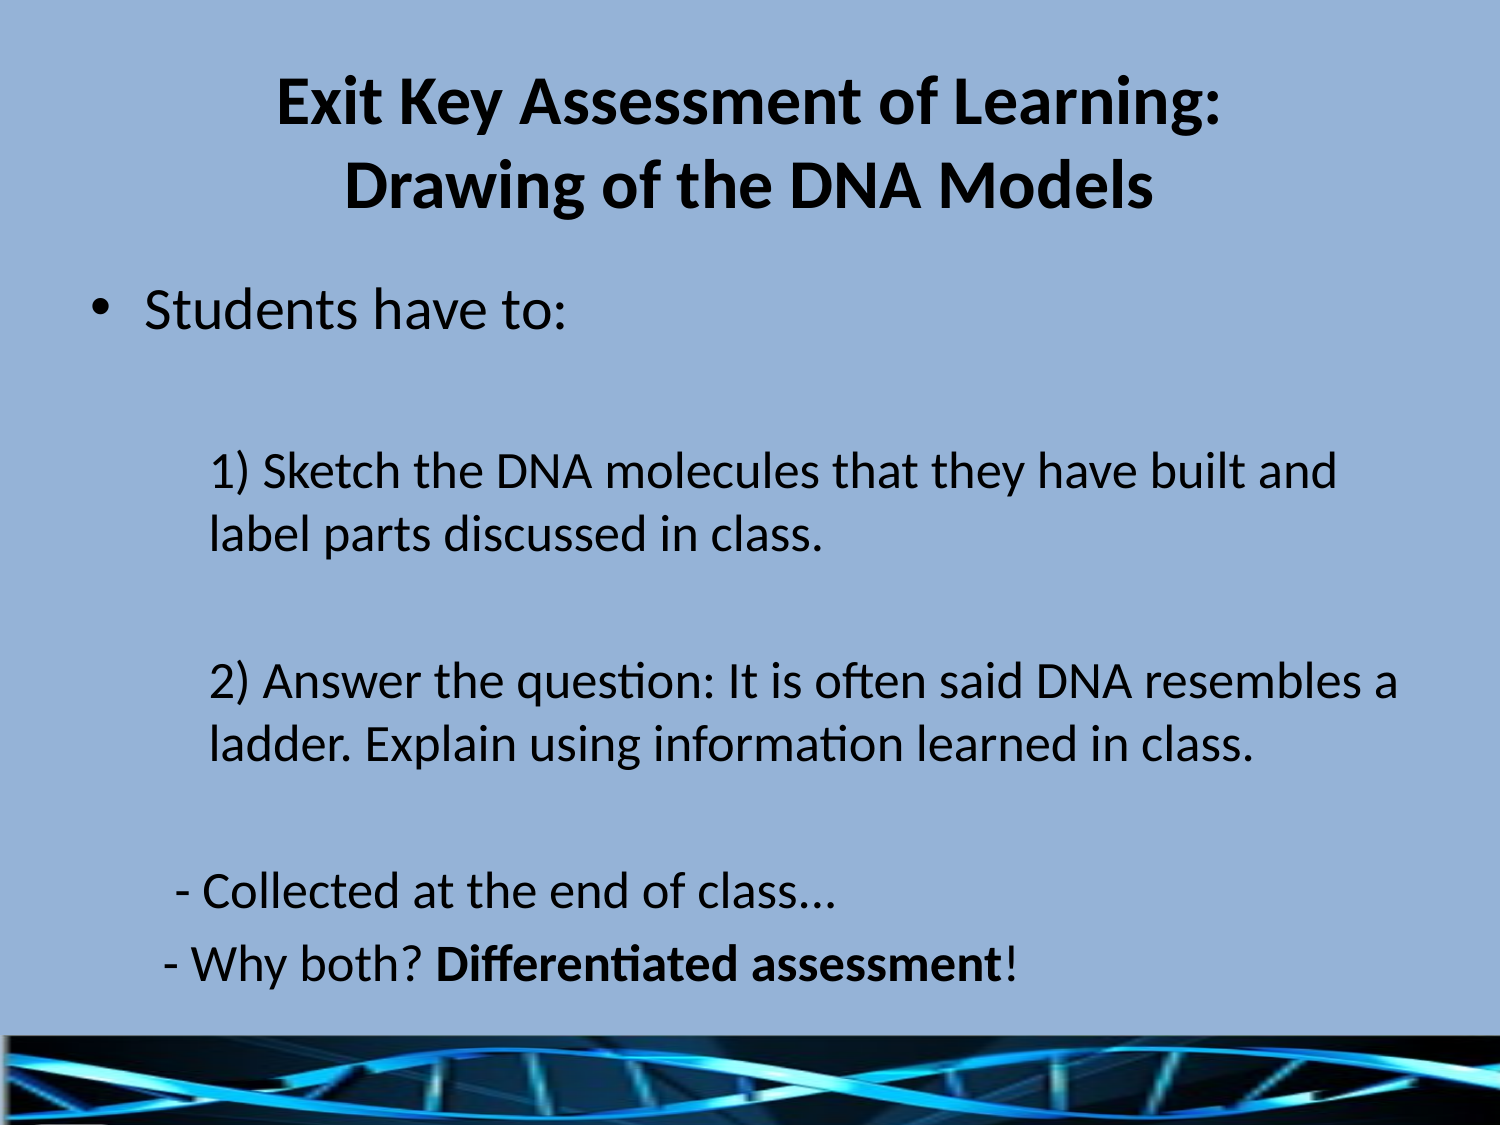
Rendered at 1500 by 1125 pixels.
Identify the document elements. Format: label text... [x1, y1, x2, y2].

title Exit Key Assessment of Learning: Drawing of the DNA Models [75, 45, 1425, 233]
list Students have to: 1) Sketch the DNA molecules that they have built and label parts discussed in class. 2) Answer the question: It is often said DNA resembles a ladder. Explain using information learned in class. - Collected at the end of class... - Why both? Differentiated assessment! [75, 262, 1425, 1005]
picture [4, 323, 1500, 1125]
